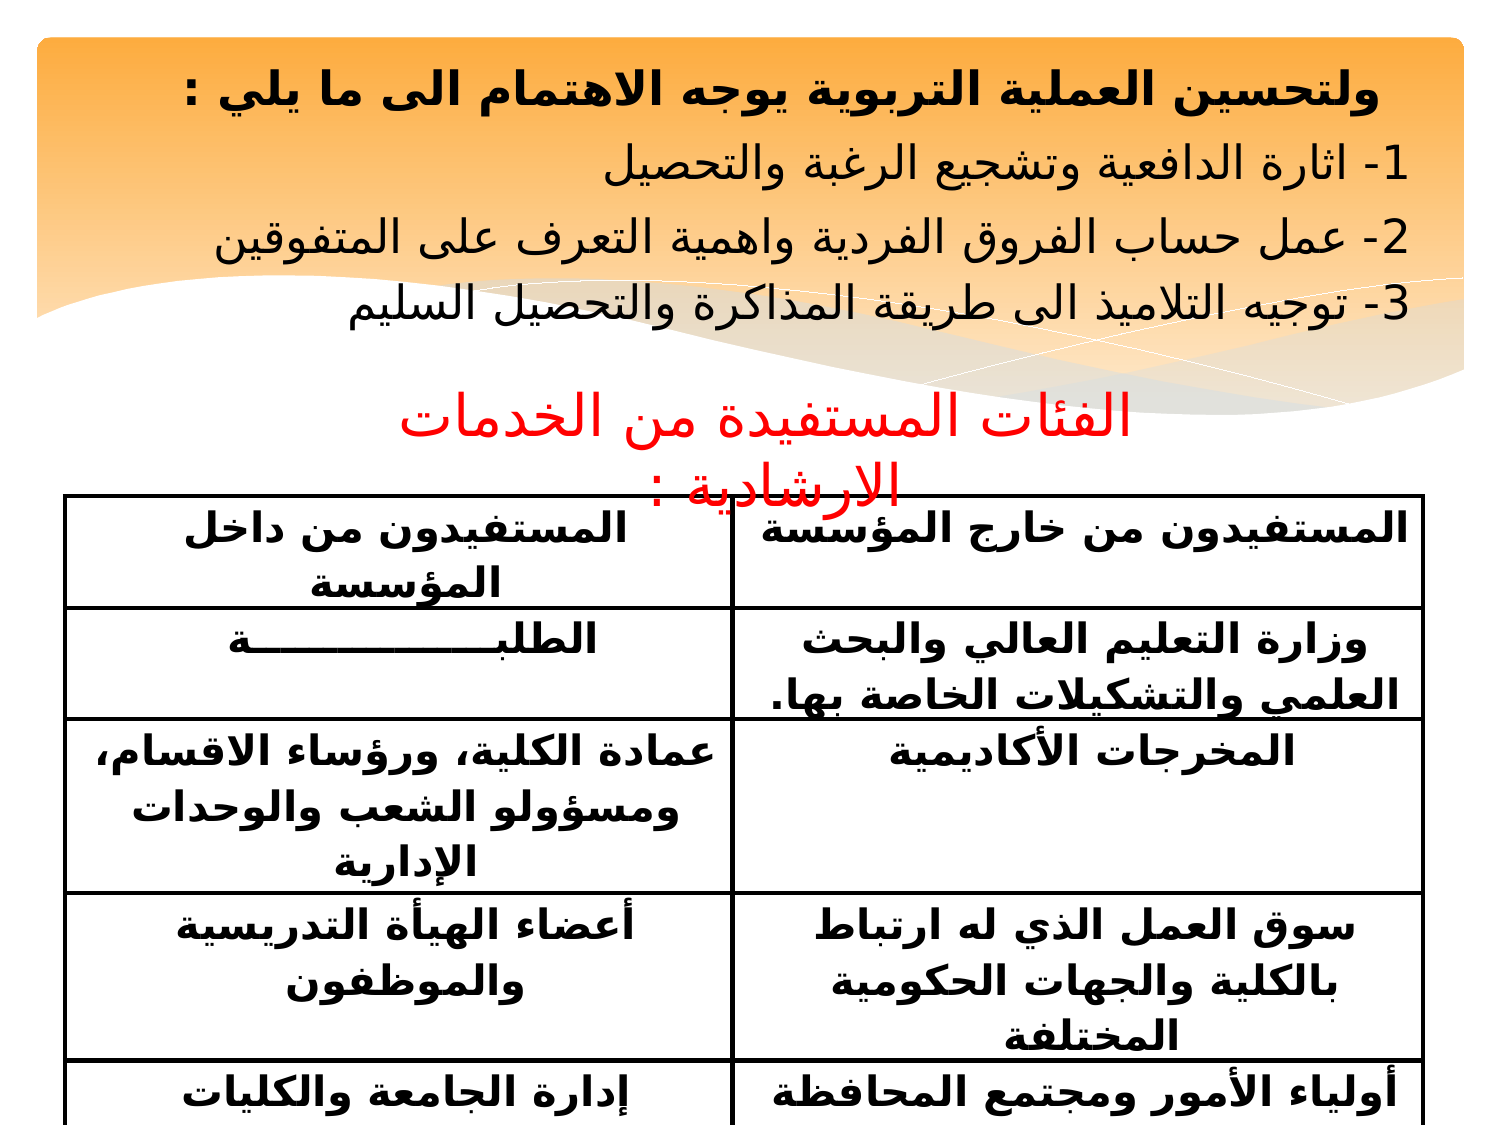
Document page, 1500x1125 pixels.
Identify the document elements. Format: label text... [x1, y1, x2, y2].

table_cell الطلبـــــــــــــــــة [67, 610, 730, 717]
table_cell سوق العمل الذي له ارتباط بالكلية والجهات الحكومية المختلفة [735, 895, 1421, 1058]
table_cell المخرجات الأكاديمية [735, 721, 1421, 891]
table_cell أعضاء الهيأة التدريسية والموظفون [67, 895, 730, 1058]
table_cell وزارة التعليم العالي والبحث العلمي والتشكيلات الخاصة بها. [735, 610, 1421, 717]
table_header المستفيدون من داخل المؤسسة [67, 498, 730, 606]
list ولتحسين العملية التربوية يوجه الاهتمام الى ما يلي : 1- اثارة الدافعية وتشجيع الرغبة والتحصيل 2- عمل حساب الفروق الفردية واهمية التعرف على المتفوقين 3- توجيه التلاميذ الى طريقة المذاكرة والتحصيل السليم [76, 42, 1427, 339]
table_header المستفيدون من خارج المؤسسة [735, 498, 1421, 606]
table_cell إدارة الجامعة والكليات [67, 1063, 730, 1125]
text_box الفئات المستفيدة من الخدمات الارشادية : [312, 370, 1220, 525]
table_cell أولياء الأمور ومجتمع المحافظة كافة [735, 1063, 1421, 1125]
table_cell عمادة الكلية، ورؤساء الاقسام، ومسؤولو الشعب والوحدات الإدارية [67, 721, 730, 891]
